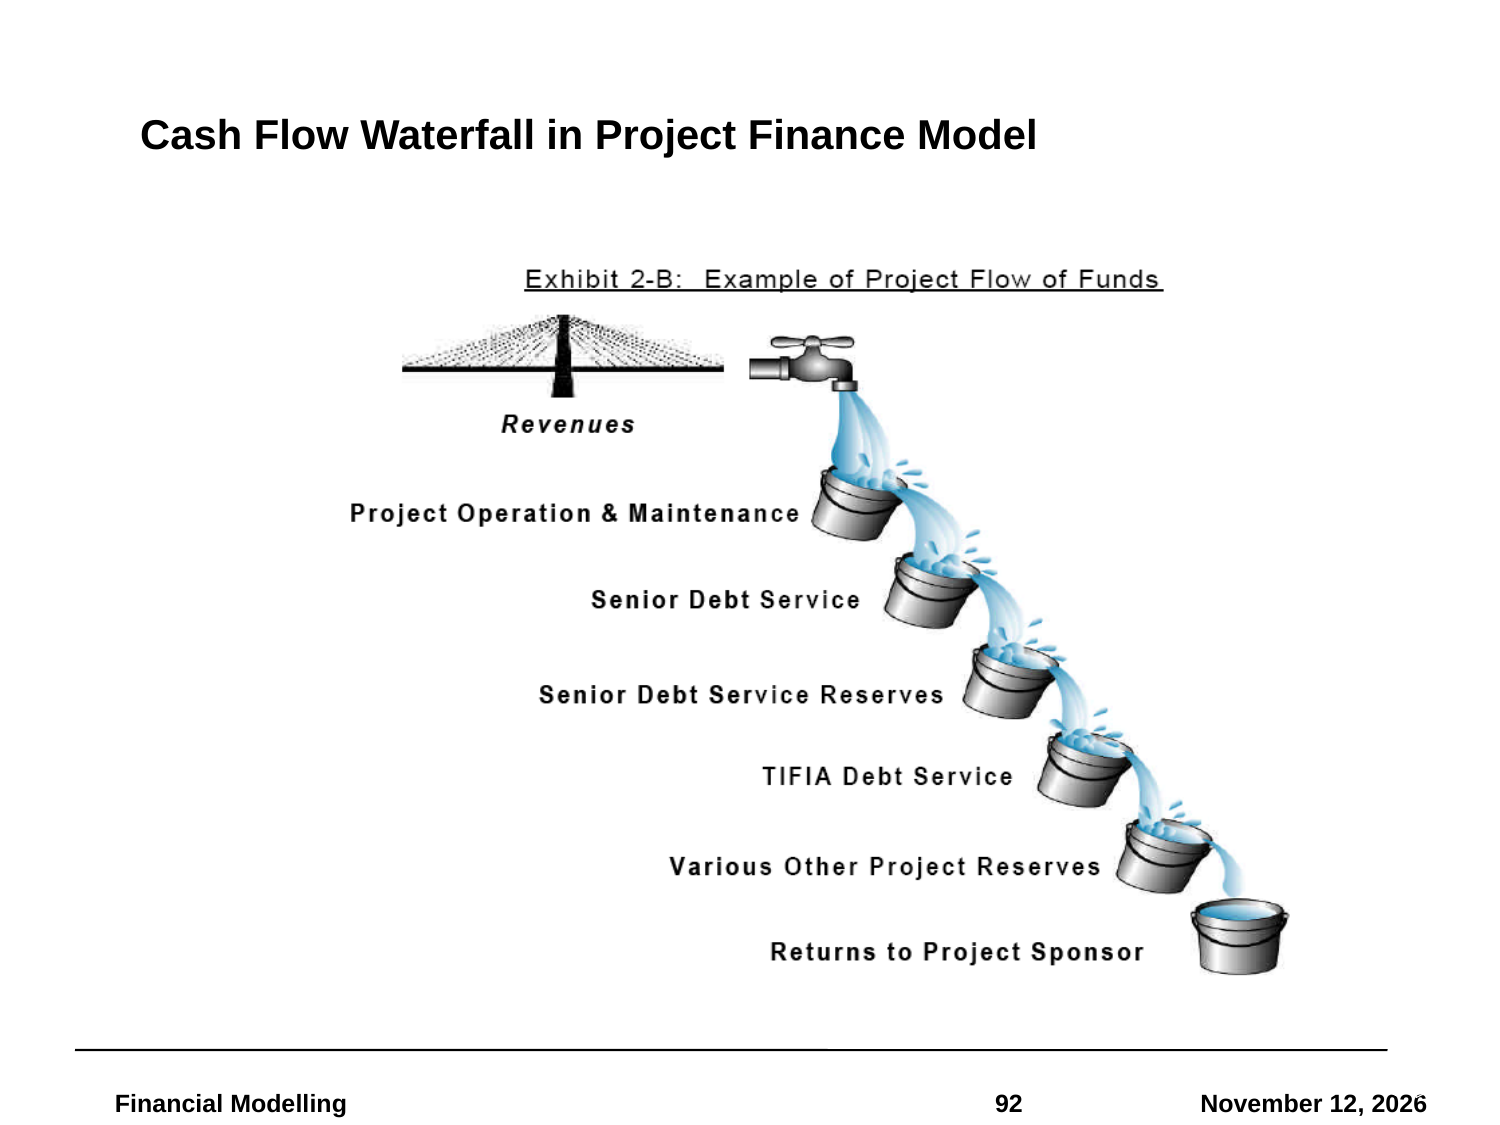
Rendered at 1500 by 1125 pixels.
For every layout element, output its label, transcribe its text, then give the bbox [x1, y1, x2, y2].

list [165, 249, 1372, 1001]
title Cash Flow Waterfall in Project Finance Model [124, 99, 1413, 226]
